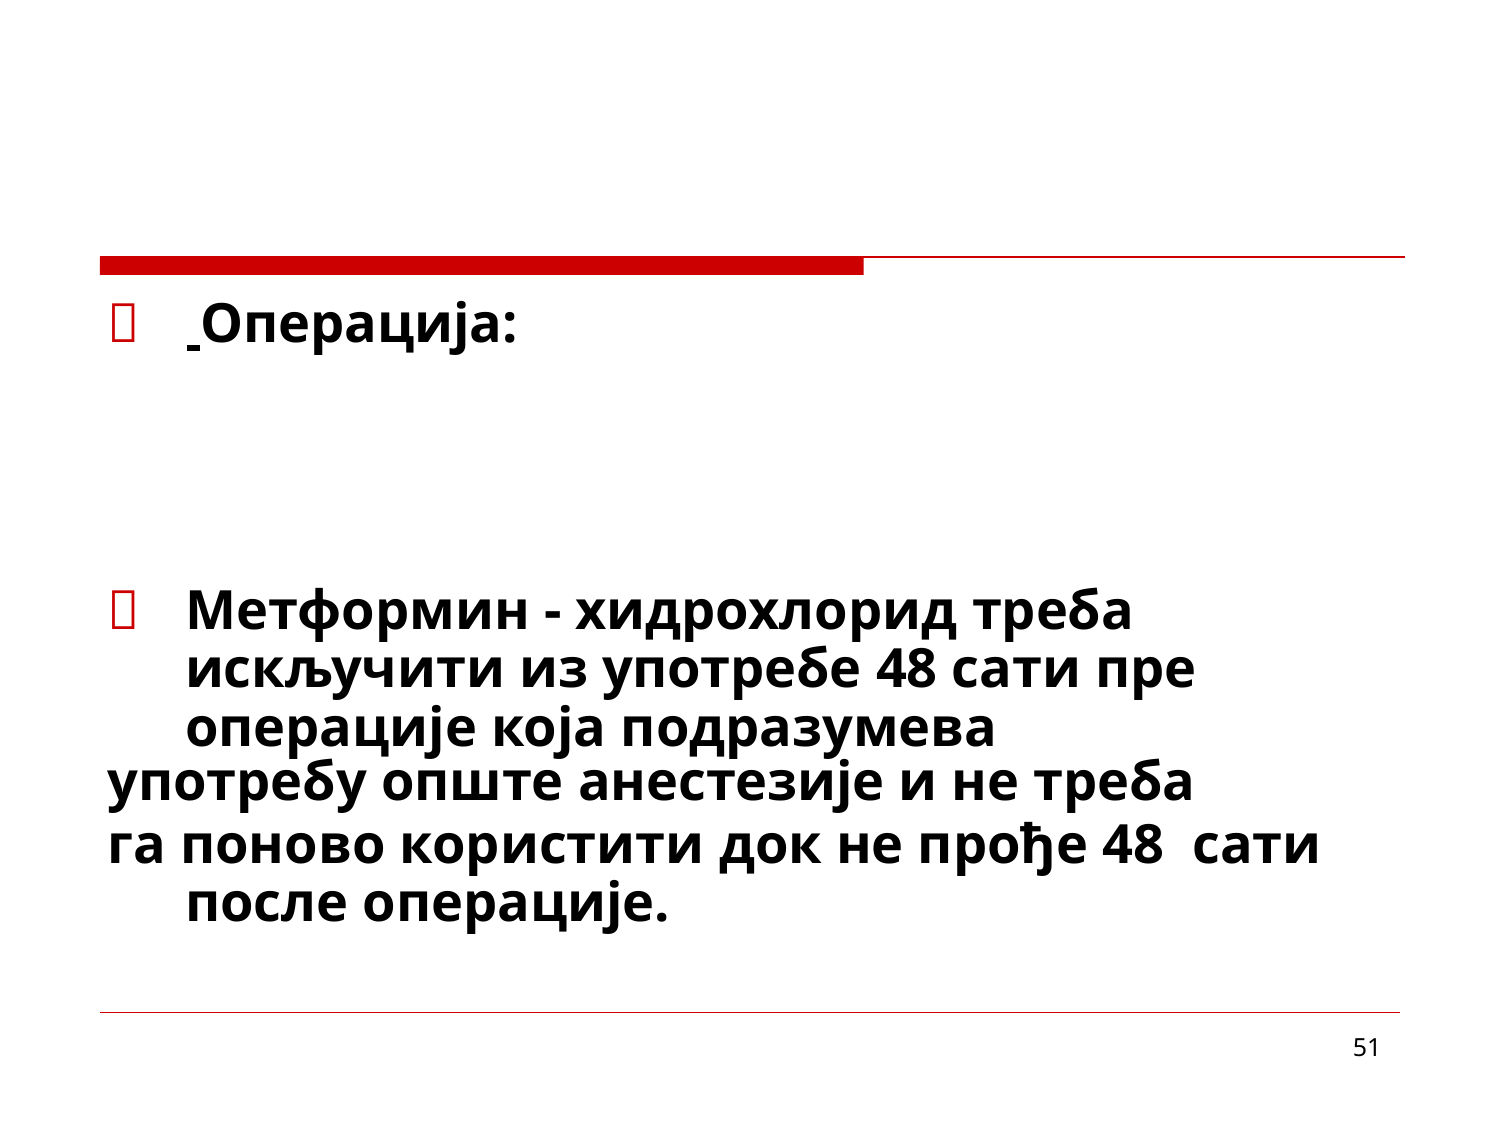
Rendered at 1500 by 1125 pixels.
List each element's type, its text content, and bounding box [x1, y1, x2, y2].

title  Операција: [105, 285, 541, 476]
text_box  Метформин - хидрохлорид треба искључити из употребе 48 сати пре операције која подразумева употребу опште анестезије и не треба га поново користити док не прође 48 сати после операције. [105, 572, 1391, 933]
slide_number 51 [1348, 1029, 1390, 1125]
